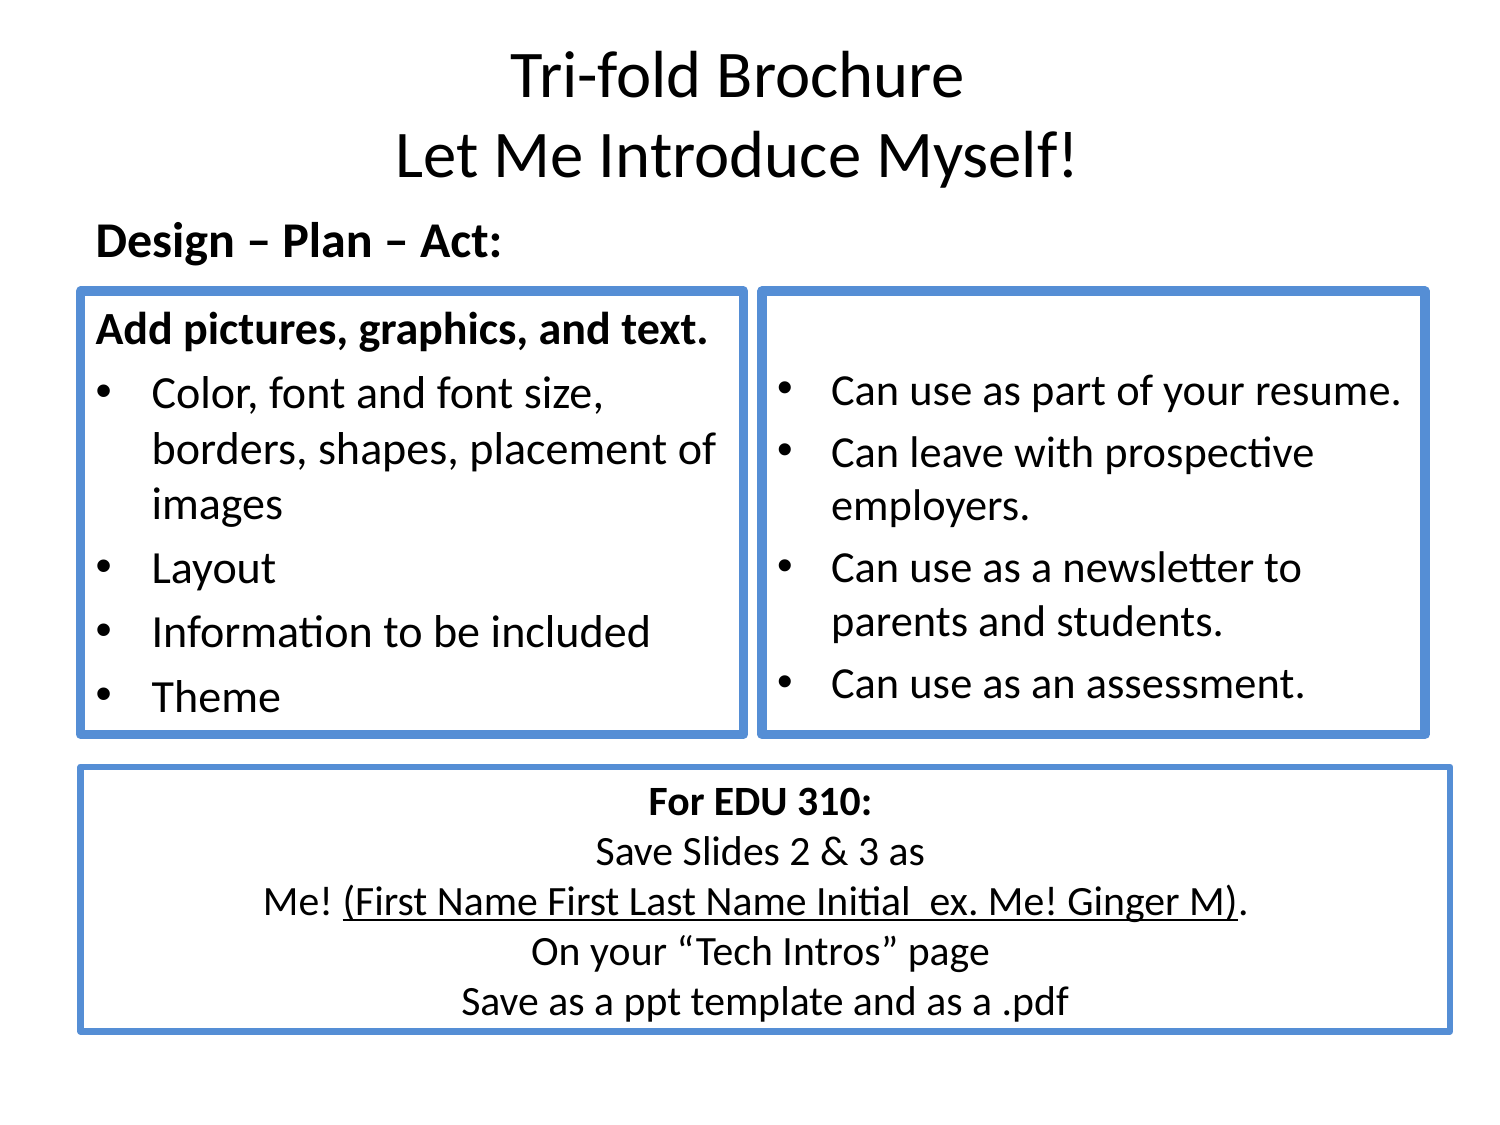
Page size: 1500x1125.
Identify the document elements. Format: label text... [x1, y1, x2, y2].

list Add pictures, graphics, and text. Color, font and font size, borders, shapes, placement of images Layout Information to be included Theme [80, 291, 744, 735]
list Can use as part of your resume. Can leave with prospective employers. Can use as a newsletter to parents and students. Can use as an assessment. [761, 291, 1425, 735]
title Tri-fold Brochure Let Me Introduce Myself! [62, 45, 1413, 176]
list Design – Plan – Act: [80, 193, 744, 275]
text_box For EDU 310: Save Slides 2 & 3 as Me! (First Name First Last Name Initial ex. Me! Ginger M). On your “Tech Intros” page Save as a ppt template and as a .pdf [80, 766, 1450, 1032]
